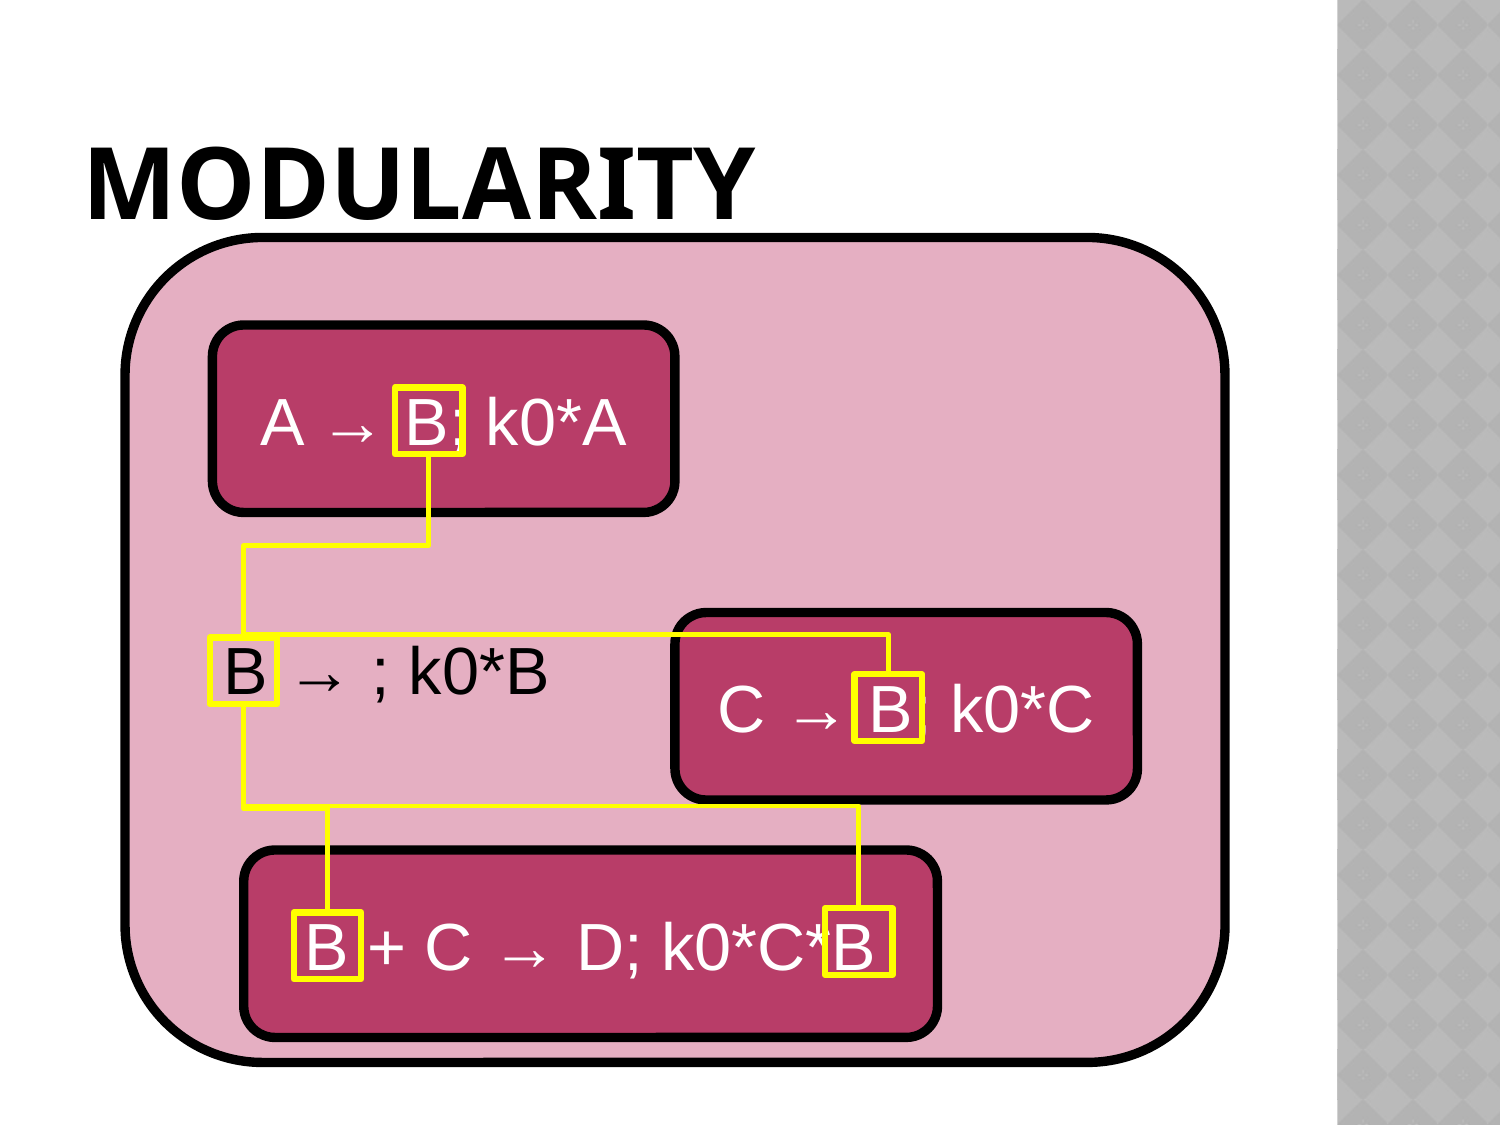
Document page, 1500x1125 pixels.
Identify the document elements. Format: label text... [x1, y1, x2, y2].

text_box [209, 387, 923, 980]
text_box A → B; k0*A [209, 321, 679, 386]
title Modularity [75, 52, 1263, 240]
text_box C → B; k0*C [927, 609, 1141, 804]
text_box B + C → D; k0*C*B [240, 853, 941, 1041]
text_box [242, 453, 889, 913]
text_box [121, 240, 1229, 1066]
